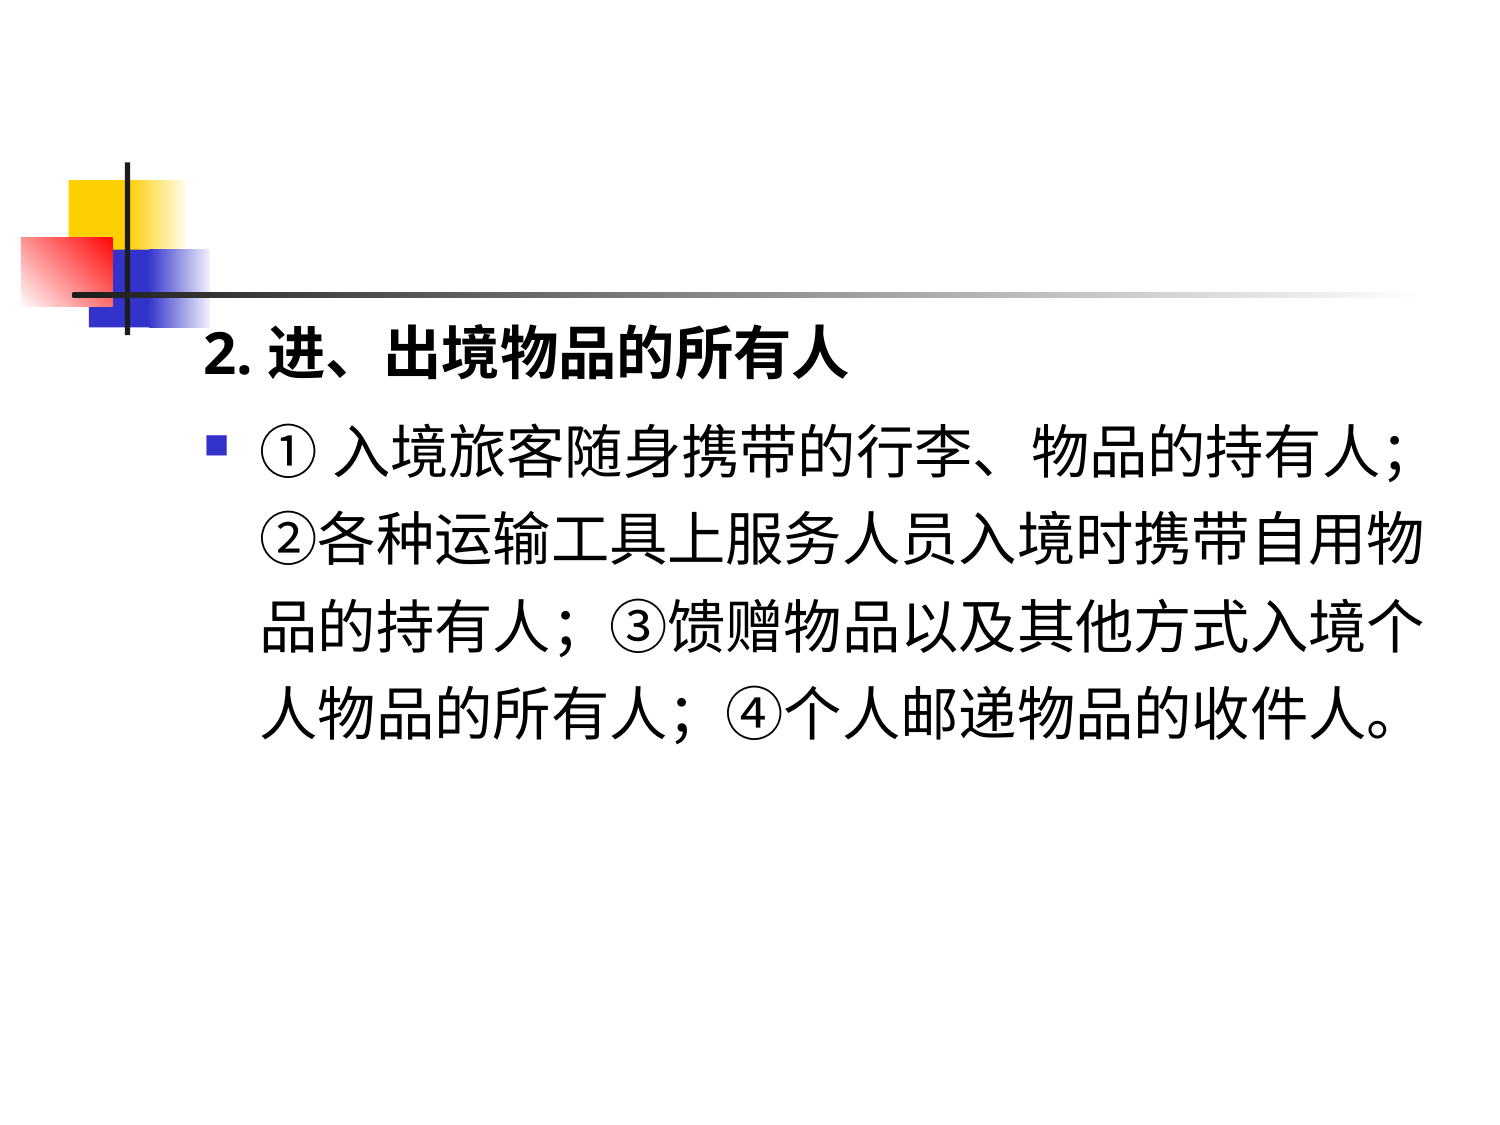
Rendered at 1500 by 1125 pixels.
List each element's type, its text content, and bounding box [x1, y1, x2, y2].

list 2.进、出境物品的所有人 ①入境旅客随身携带的行李、物品的持有人；②各种运输工具上服务人员入境时携带自用物品的持有人；③馈赠物品以及其他方式入境个人物品的所有人；④个人邮递物品的收件人。 [188, 290, 1470, 1007]
